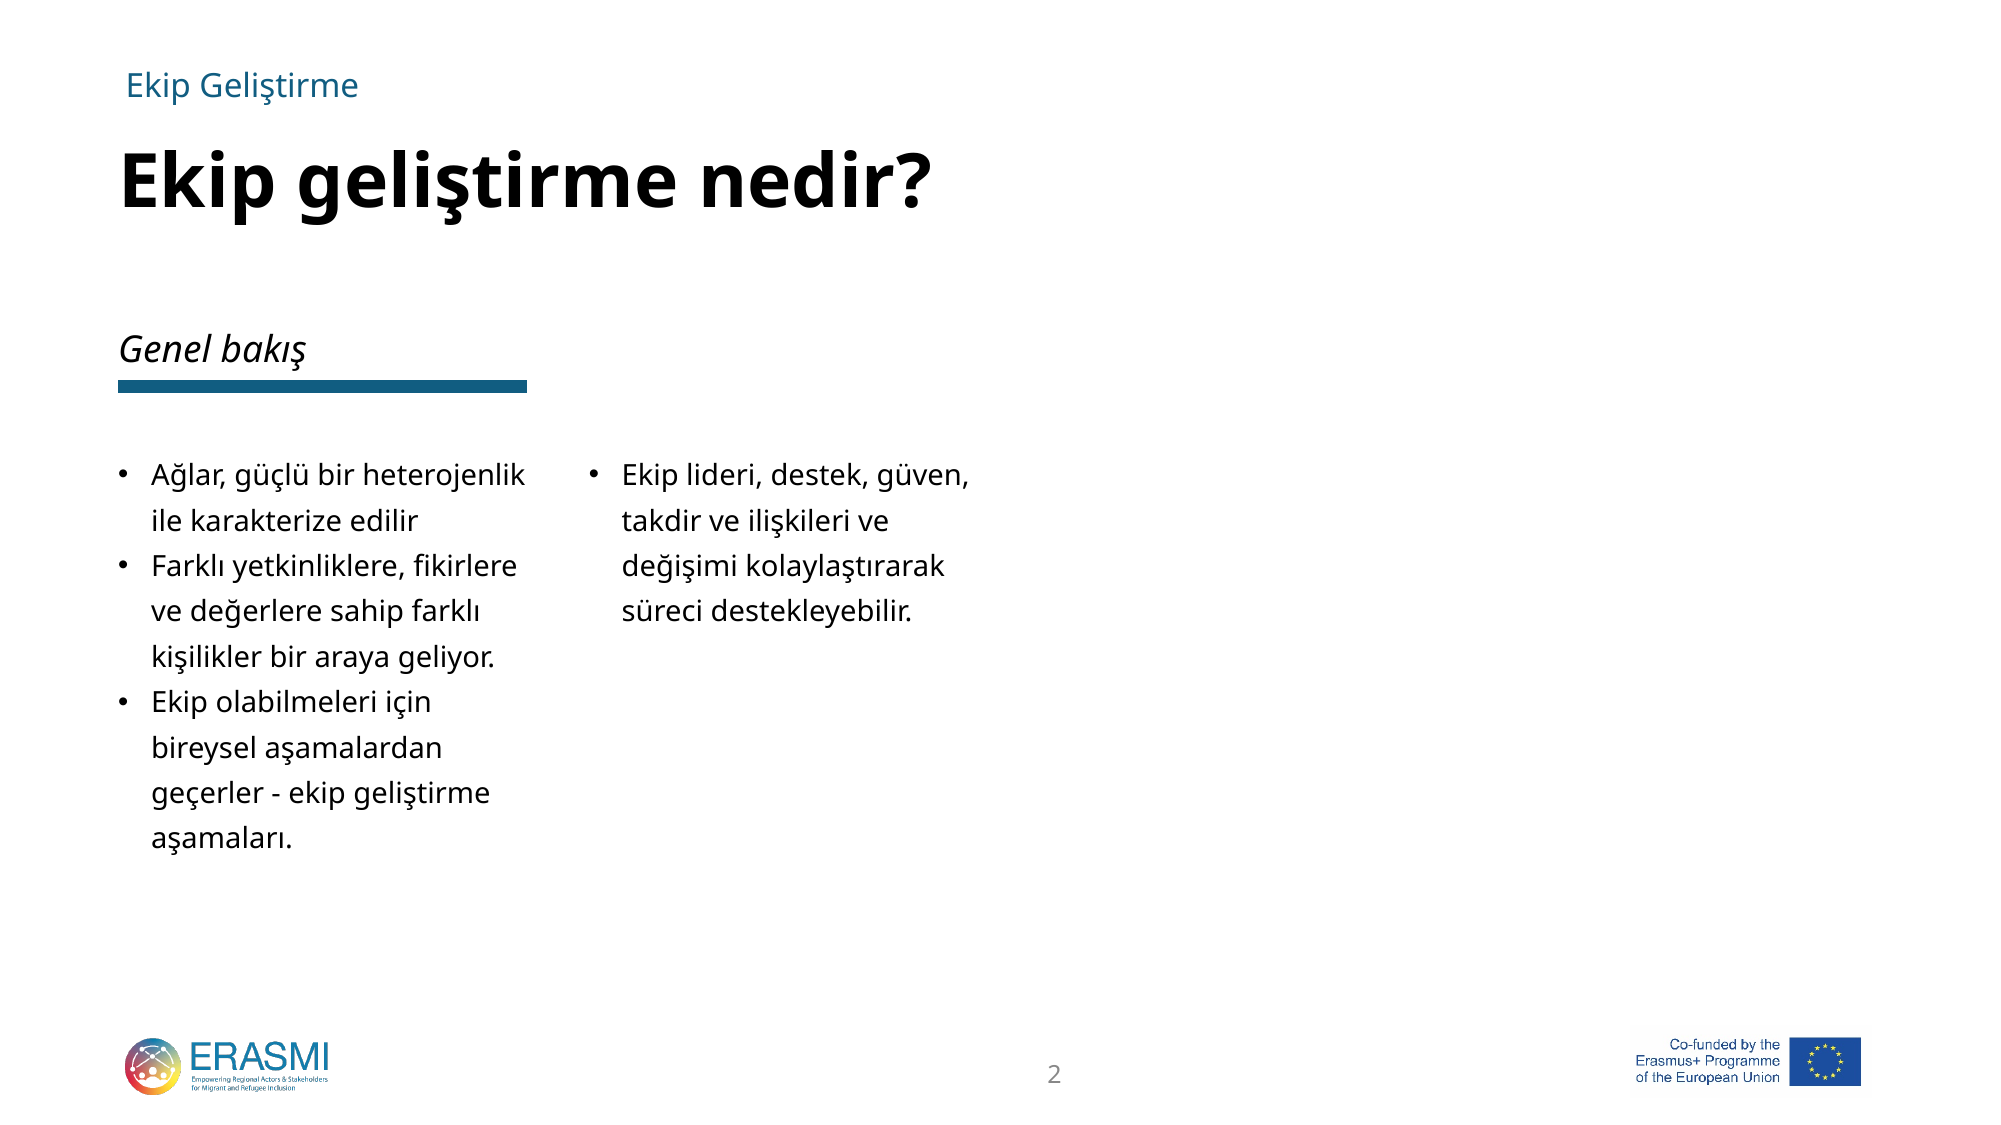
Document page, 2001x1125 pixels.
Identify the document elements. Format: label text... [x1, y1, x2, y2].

title Ekip geliştirme nedir? [117, 138, 1472, 297]
picture [118, 1035, 332, 1098]
picture [1630, 1025, 1872, 1098]
list Genel bakış [117, 311, 528, 371]
list Ağlar, güçlü bir heterojenlik ile karakterize edilir Farklı yetkinliklere, fikirlere ve değerlere sahip farklı kişilikler bir araya geliyor. Ekip olabilmeleri için bireysel aşamalardan geçerler - ekip geliştirme aşamaları. Ekip lideri, destek, güven, takdir ve ilişkileri ve değişimi kolaylaştırarak süreci destekleyebilir. [117, 445, 1472, 965]
